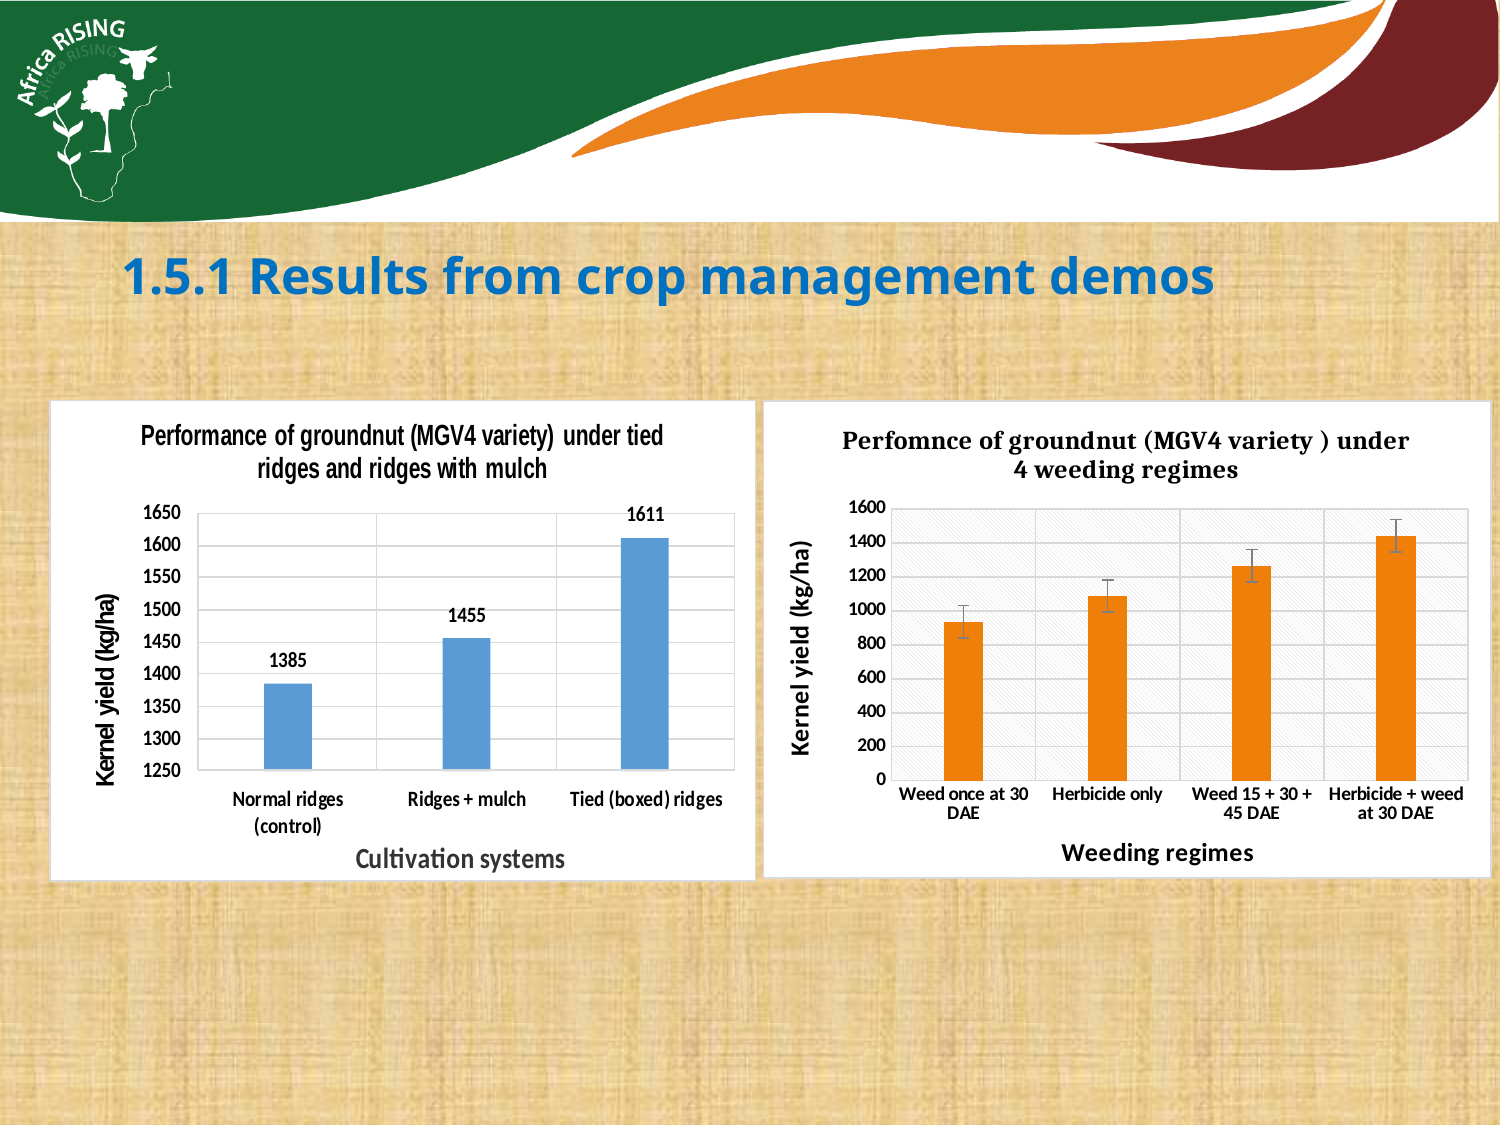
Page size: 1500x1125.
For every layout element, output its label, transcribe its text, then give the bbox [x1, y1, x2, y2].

chart [761, 399, 1493, 880]
list 1.5.1 Results from crop management demos [87, 237, 1363, 325]
picture [0, 0, 1500, 1125]
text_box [40, 390, 763, 888]
